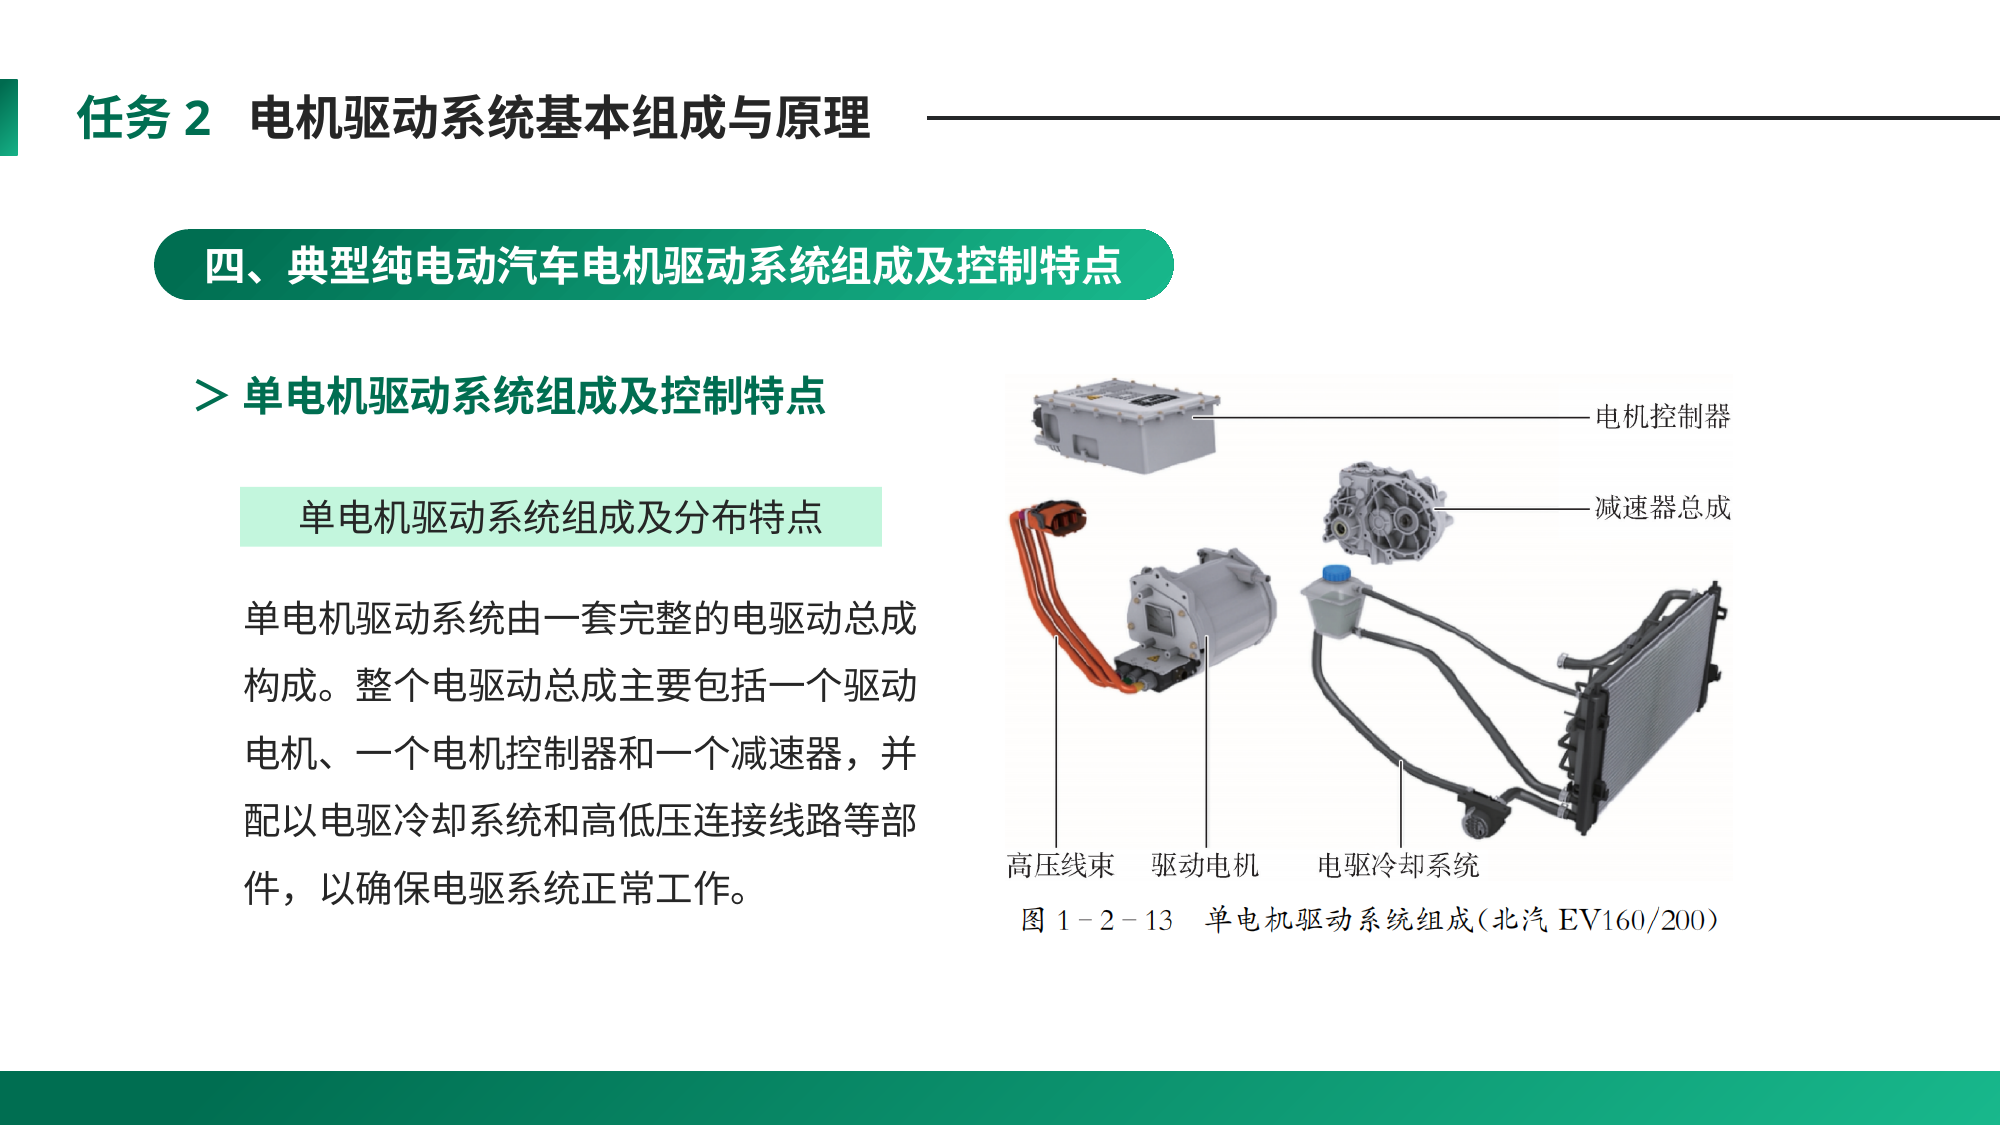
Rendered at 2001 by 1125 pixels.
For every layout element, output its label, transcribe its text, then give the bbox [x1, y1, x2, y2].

text_box 单电机驱动系统由一套完整的电驱动总成构成。整个电驱动总成主要包括一个驱动电机、一个电机控制器和一个减速器，并配以电驱冷却系统和高低压连接线路等部件，以确保电驱系统正常工作。 [228, 565, 941, 918]
text_box 任务2 电机驱动系统基本组成与原理 [61, 80, 1111, 153]
text_box ＞ 单电机驱动系统组成及控制特点 [176, 361, 927, 427]
picture [969, 361, 1776, 937]
text_box 四、典型纯电动汽车电机驱动系统组成及控制特点 [154, 229, 1174, 300]
text_box 单电机驱动系统组成及分布特点 [240, 486, 882, 547]
